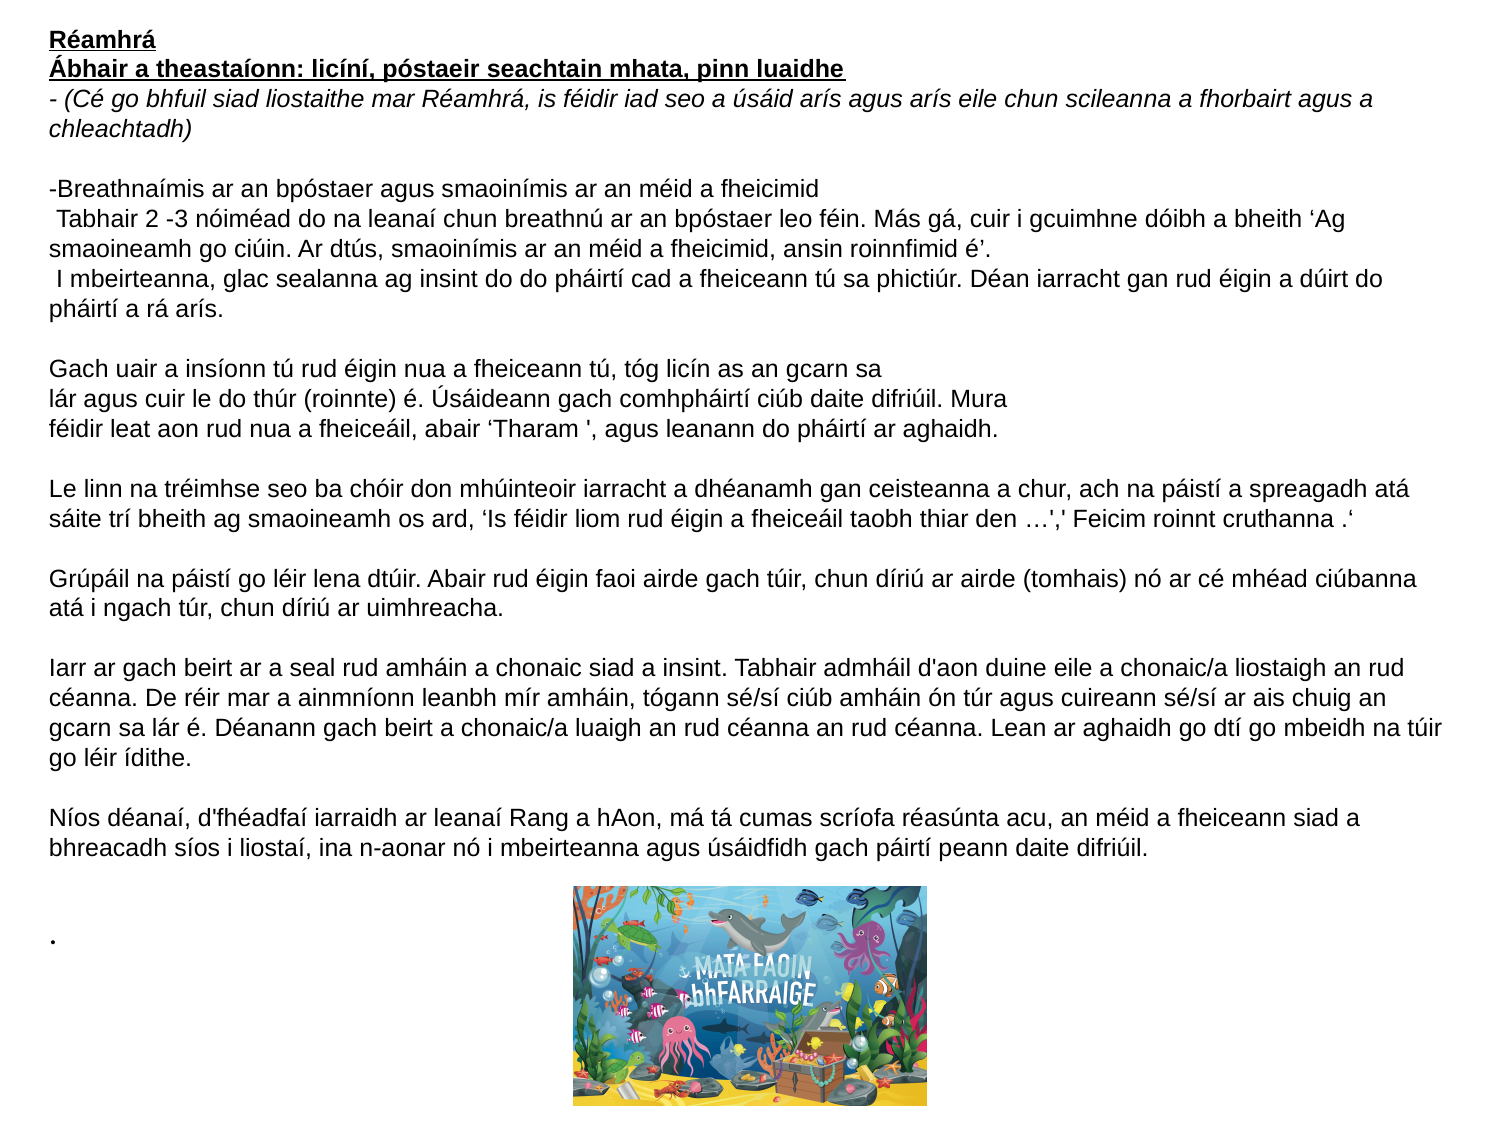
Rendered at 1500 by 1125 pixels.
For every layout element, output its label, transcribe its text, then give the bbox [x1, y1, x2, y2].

text_box Réamhrá Ábhair a theastaíonn: licíní, póstaeir seachtain mhata, pinn luaidhe - (Cé go bhfuil siad liostaithe mar Réamhrá, is féidir iad seo a úsáid arís agus arís eile chun scileanna a fhorbairt agus a chleachtadh) -Breathnaímis ar an bpóstaer agus smaoinímis ar an méid a fheicimid Tabhair 2 -3 nóiméad do na leanaí chun breathnú ar an bpóstaer leo féin. Más gá, cuir i gcuimhne dóibh a bheith ‘Ag smaoineamh go ciúin. Ar dtús, smaoinímis ar an méid a fheicimid, ansin roinnfimid é’. I mbeirteanna, glac sealanna ag insint do do pháirtí cad a fheiceann tú sa phictiúr. Déan iarracht gan rud éigin a dúirt do pháirtí a rá arís. Gach uair a insíonn tú rud éigin nua a fheiceann tú, tóg licín as an gcarn sa lár agus cuir le do thúr (roinnte) é. Úsáideann gach comhpháirtí ciúb daite difriúil. Mura féidir leat aon rud nua a fheiceáil, abair ‘Tharam ', agus leanann do pháirtí ar aghaidh. Le linn na tréimhse seo ba chóir don mhúinteoir iarracht a dhéanamh gan ceisteanna a chur, ach na páistí a spreagadh atá sáite trí bheith ag smaoineamh os ard, ‘Is féidir liom rud éigin a fheiceáil taobh thiar den …',' Feicim roinnt cruthanna .‘ Grúpáil na páistí go léir lena dtúir. Abair rud éigin faoi airde gach túir, chun díriú ar airde (tomhais) nó ar cé mhéad ciúbanna atá i ngach túr, chun díriú ar uimhreacha. Iarr ar gach beirt ar a seal rud amháin a chonaic siad a insint. Tabhair admháil d'aon duine eile a chonaic/a liostaigh an rud céanna. De réir mar a ainmníonn leanbh mír amháin, tógann sé/sí ciúb amháin ón túr agus cuireann sé/sí ar ais chuig an gcarn sa lár é. Déanann gach beirt a chonaic/a luaigh an rud céanna an rud céanna. Lean ar aghaidh go dtí go mbeidh na túir go léir ídithe. Níos déanaí, d'fhéadfaí iarraidh ar leanaí Rang a hAon, má tá cumas scríofa réasúnta acu, an méid a fheiceann siad a bhreacadh síos i liostaí, ina n-aonar nó i mbeirteanna agus úsáidfidh gach páirtí peann daite difriúil. . [33, 15, 1466, 1094]
picture [573, 886, 927, 1107]
